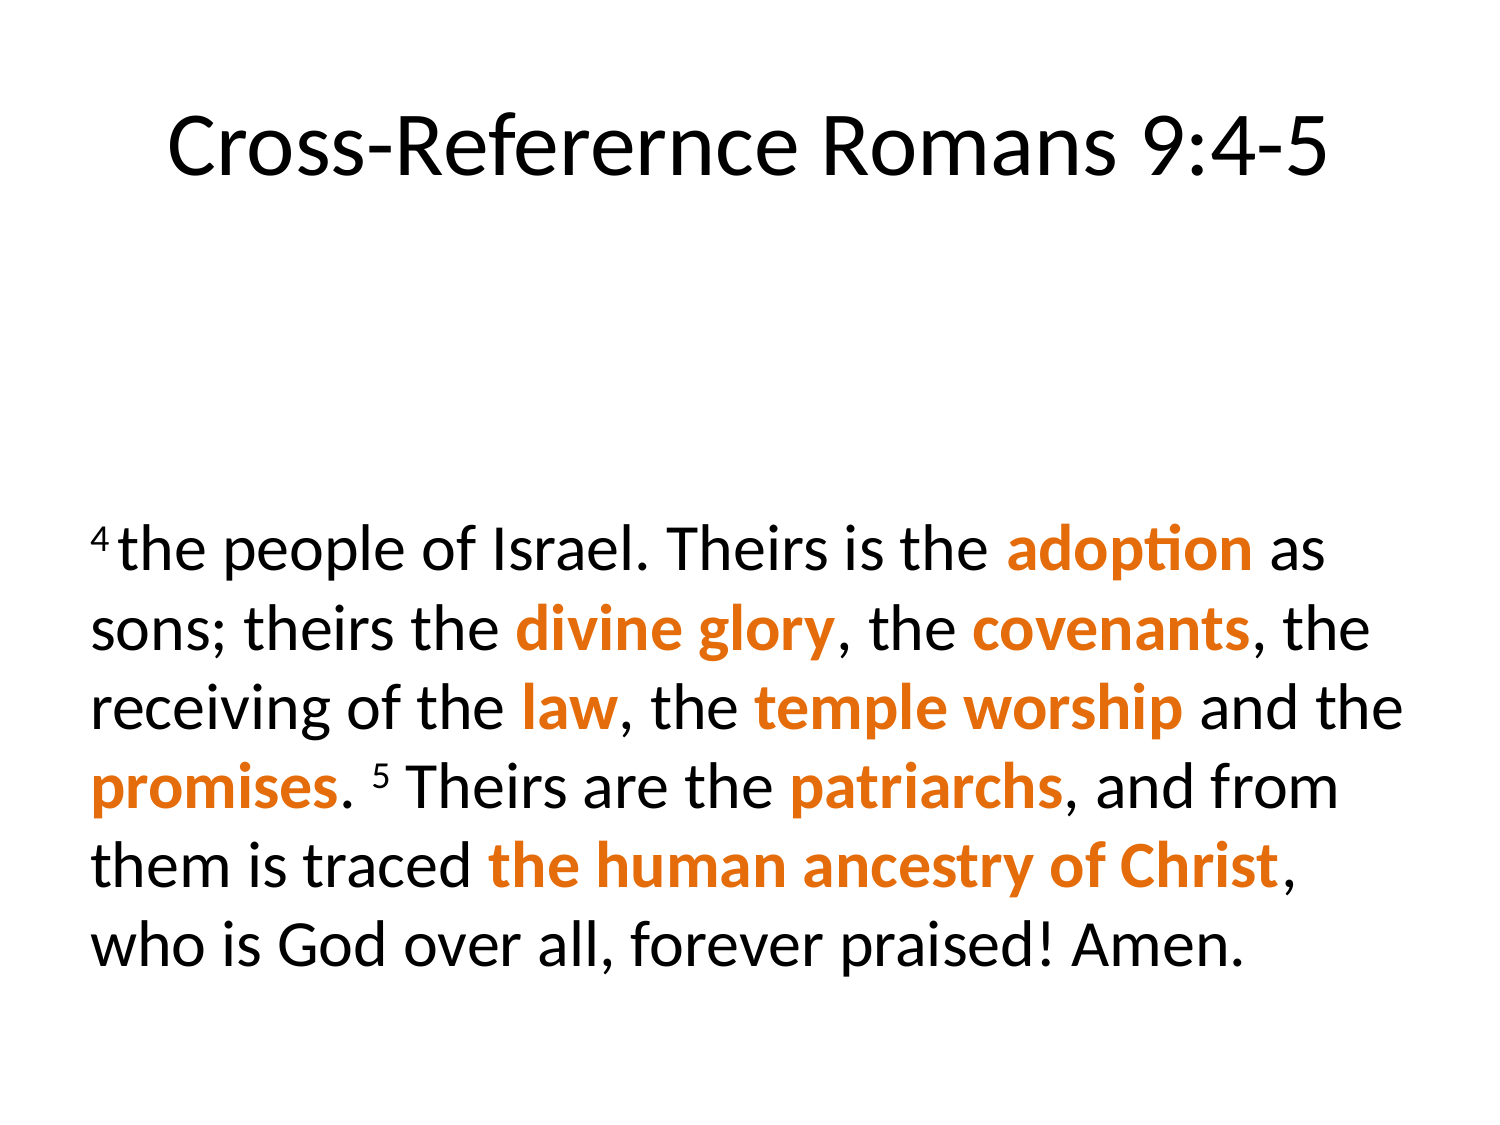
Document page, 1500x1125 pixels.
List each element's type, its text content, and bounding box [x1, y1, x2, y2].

title Cross-Referernce Romans 9:4-5 [75, 45, 1425, 233]
list 4 the people of Israel. Theirs is the adoption as sons; theirs the divine glory, the covenants, the receiving of the law, the temple worship and the promises. 5 Theirs are the patriarchs, and from them is traced the human ancestry of Christ, who is God over all, forever praised! Amen. [75, 262, 1425, 1005]
